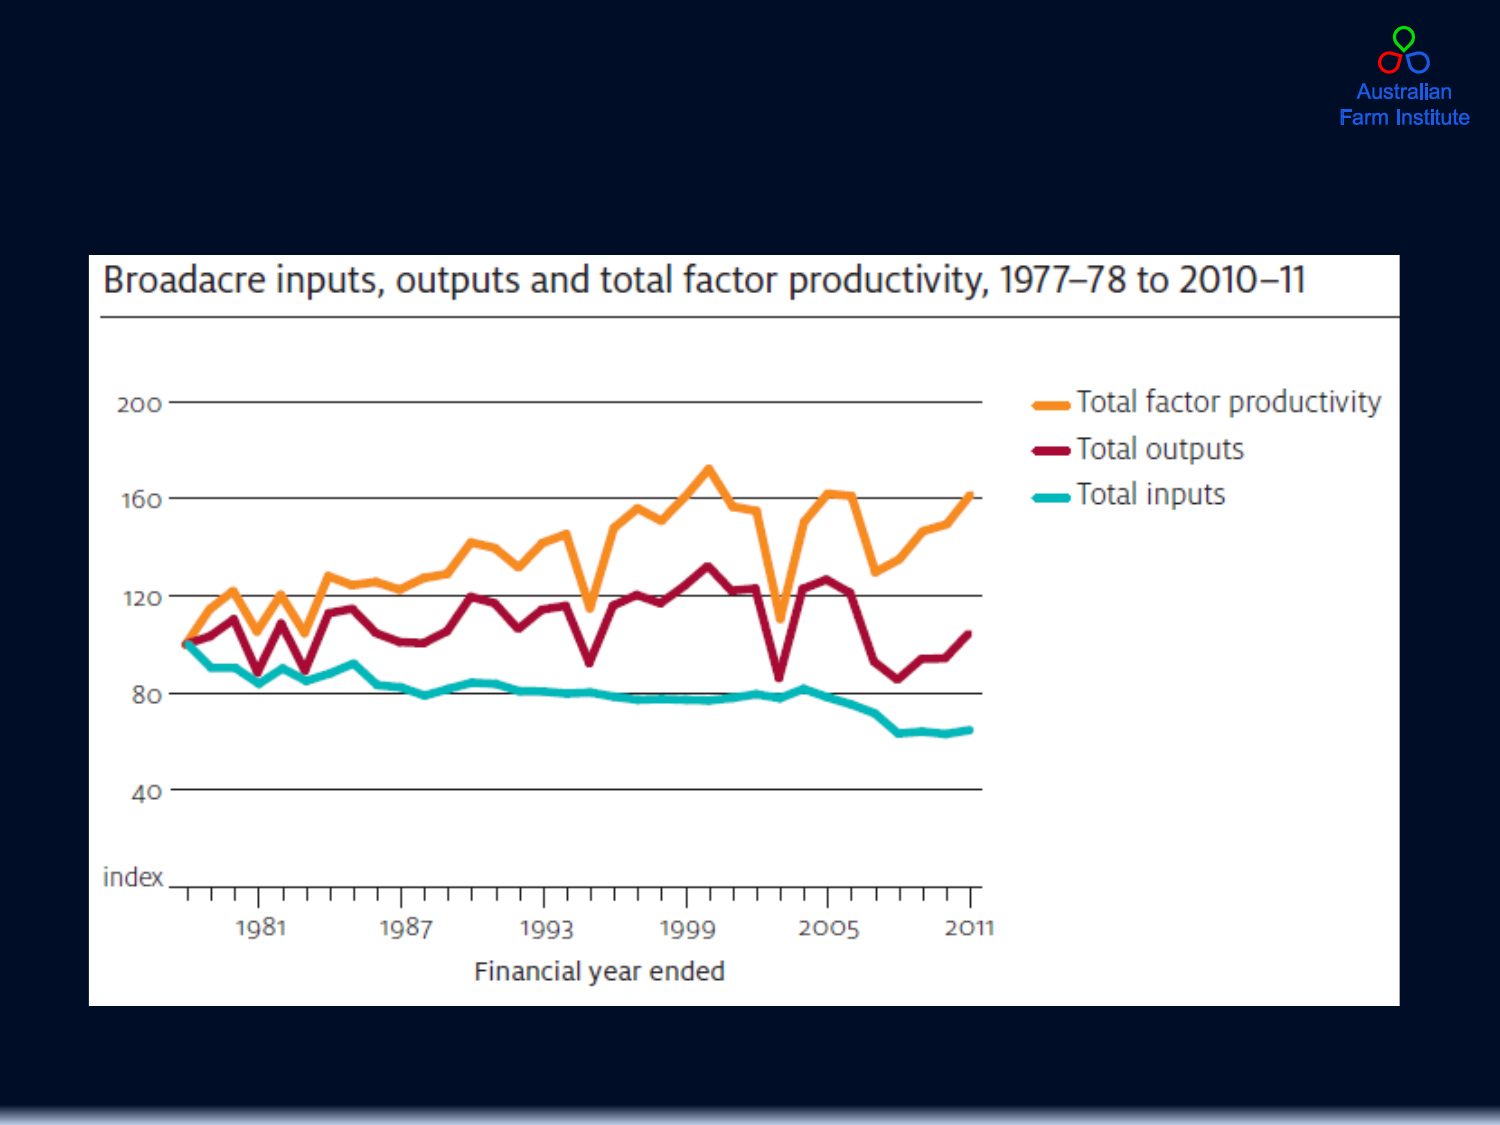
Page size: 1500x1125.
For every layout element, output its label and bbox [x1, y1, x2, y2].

list [88, 255, 1400, 1006]
